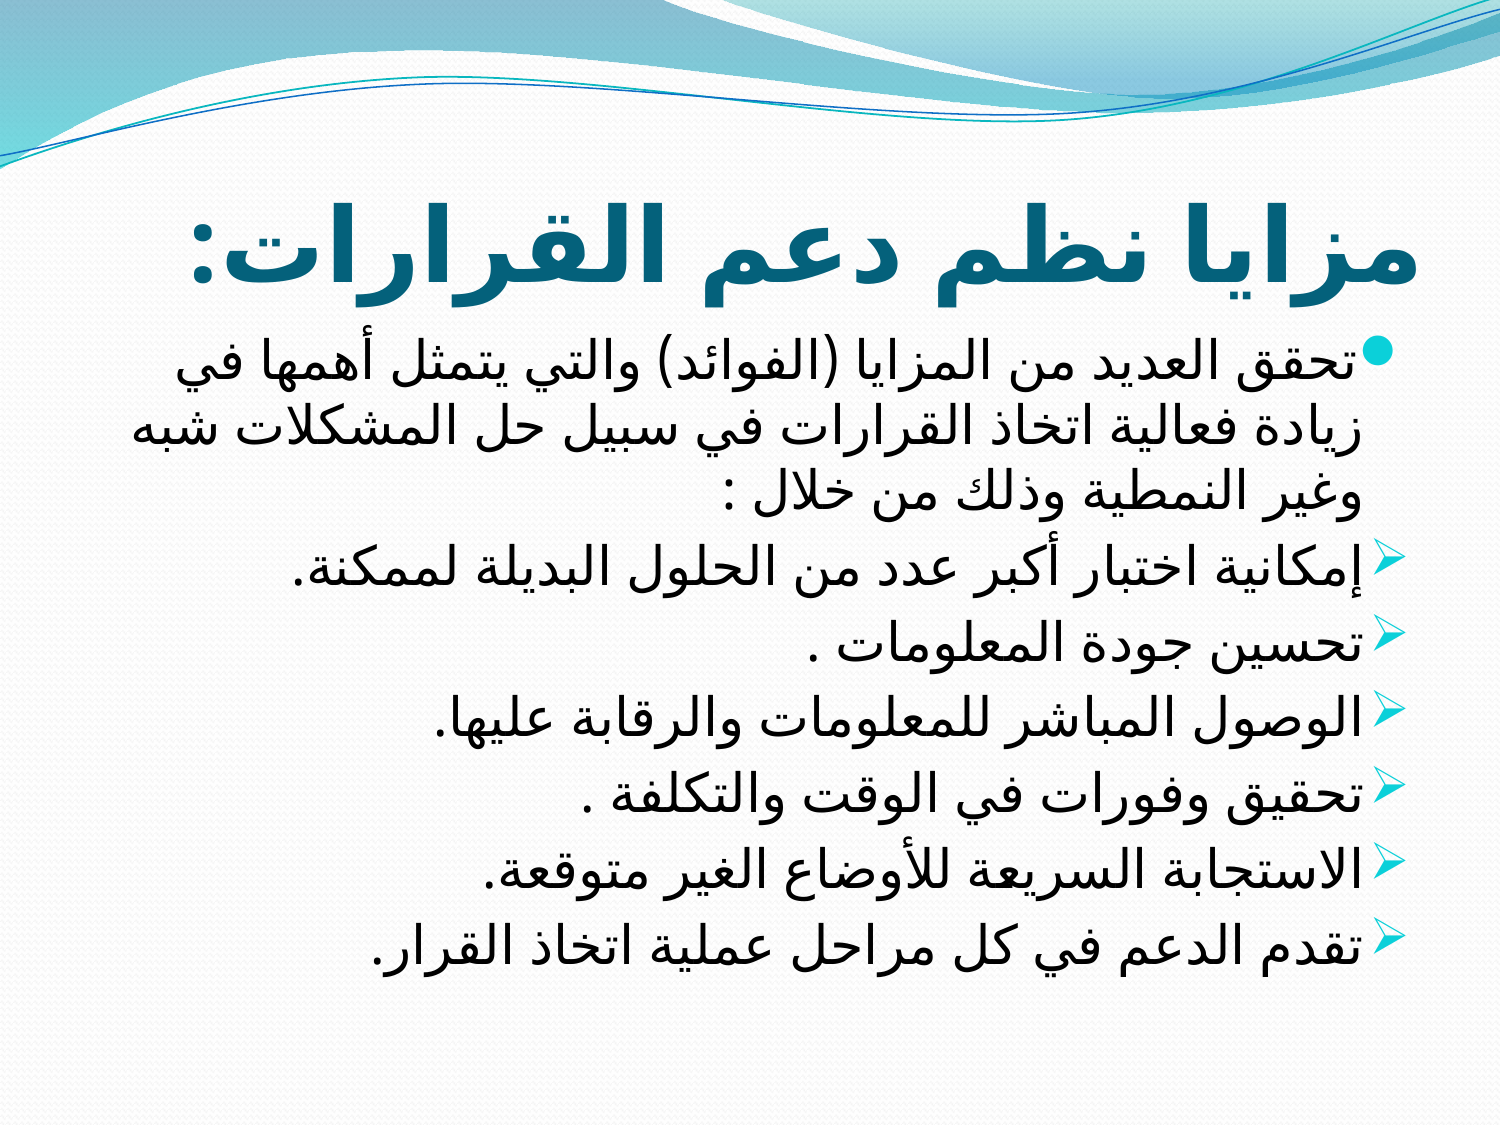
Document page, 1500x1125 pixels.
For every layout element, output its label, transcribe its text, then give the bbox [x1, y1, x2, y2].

title مزايا نظم دعم القرارات: [75, 115, 1425, 303]
list تحقق العديد من المزايا (الفوائد) والتي يتمثل أهمها في زيادة فعالية اتخاذ القرارات في سبيل حل المشكلات شبه وغير النمطية وذلك من خلال : إمكانية اختبار أكبر عدد من الحلول البديلة لممكنة. تحسين جودة المعلومات . الوصول المباشر للمعلومات والرقابة عليها. تحقيق وفورات في الوقت والتكلفة . الاستجابة السريعة للأوضاع الغير متوقعة. تقدم الدعم في كل مراحل عملية اتخاذ القرار. [75, 317, 1425, 1038]
